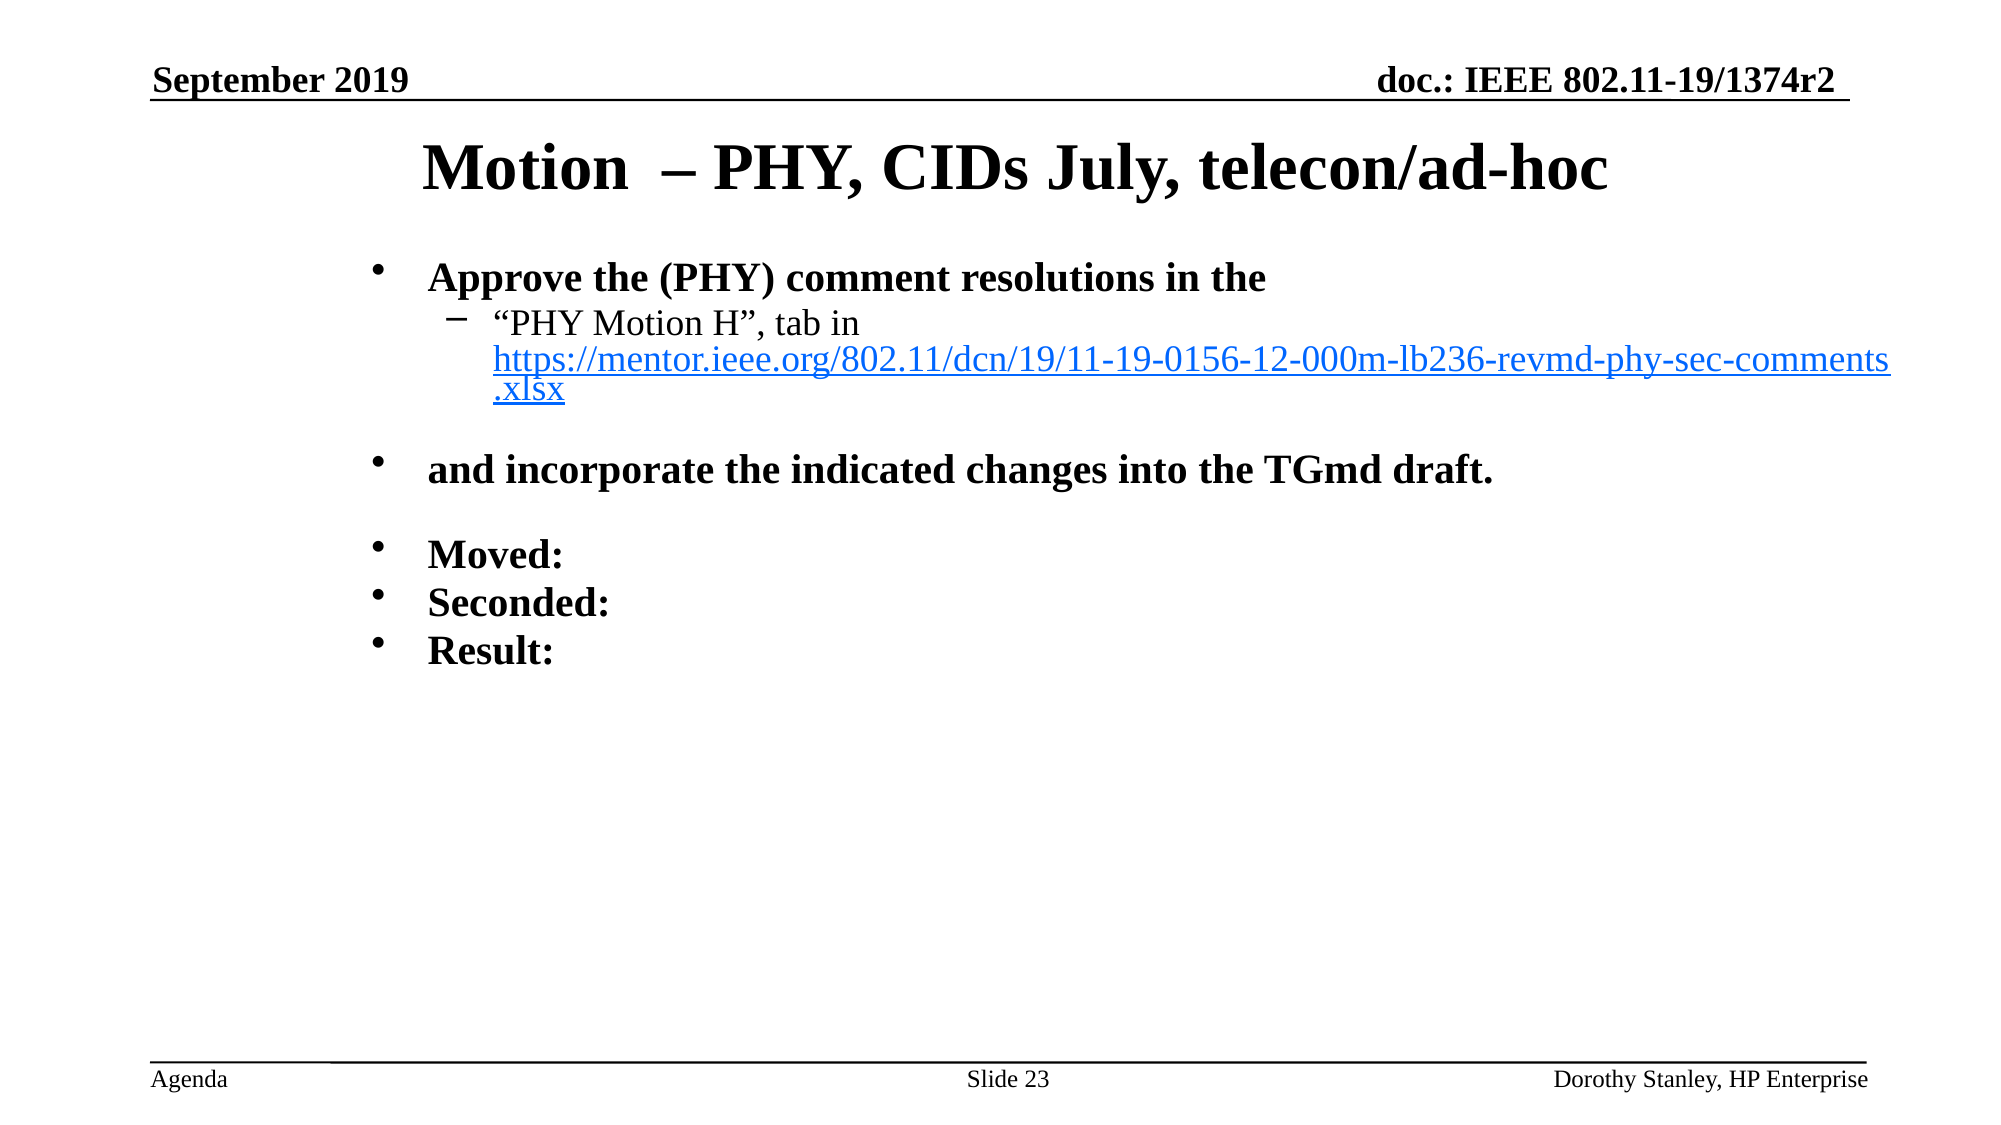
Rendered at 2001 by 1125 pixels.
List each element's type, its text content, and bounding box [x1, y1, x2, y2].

list Approve the (PHY) comment resolutions in the “PHY Motion H”, tab in https://mentor.ieee.org/802.11/dcn/19/11-19-0156-12-000m-lb236-revmd-phy-sec-comments.xlsx and incorporate the indicated changes into the TGmd draft. Moved: Seconded: Result: [356, 251, 1911, 1002]
slide_number Slide 23 [966, 1062, 1051, 1093]
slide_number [152, 54, 567, 100]
footer Dorothy Stanley, HP Enterprise [1549, 1062, 1869, 1093]
title Motion – PHY, CIDs July, telecon/ad-hoc [200, 75, 1850, 250]
